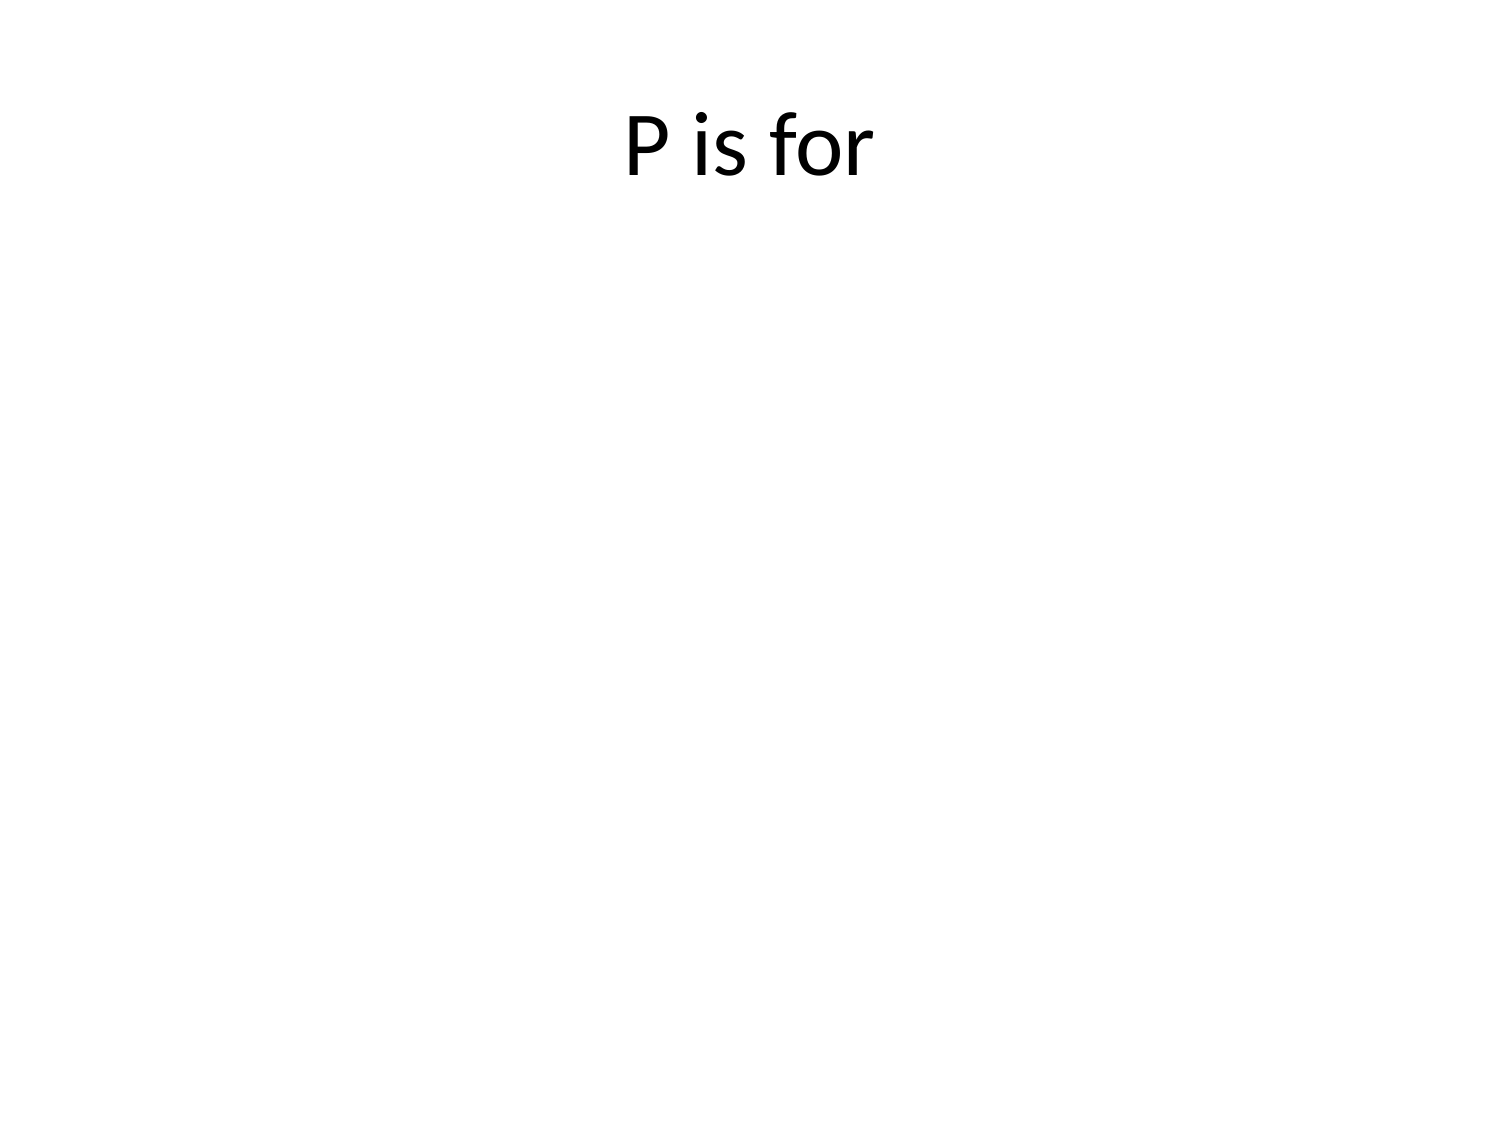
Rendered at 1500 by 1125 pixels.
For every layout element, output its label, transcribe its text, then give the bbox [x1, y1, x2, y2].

title P is for [75, 45, 1425, 233]
